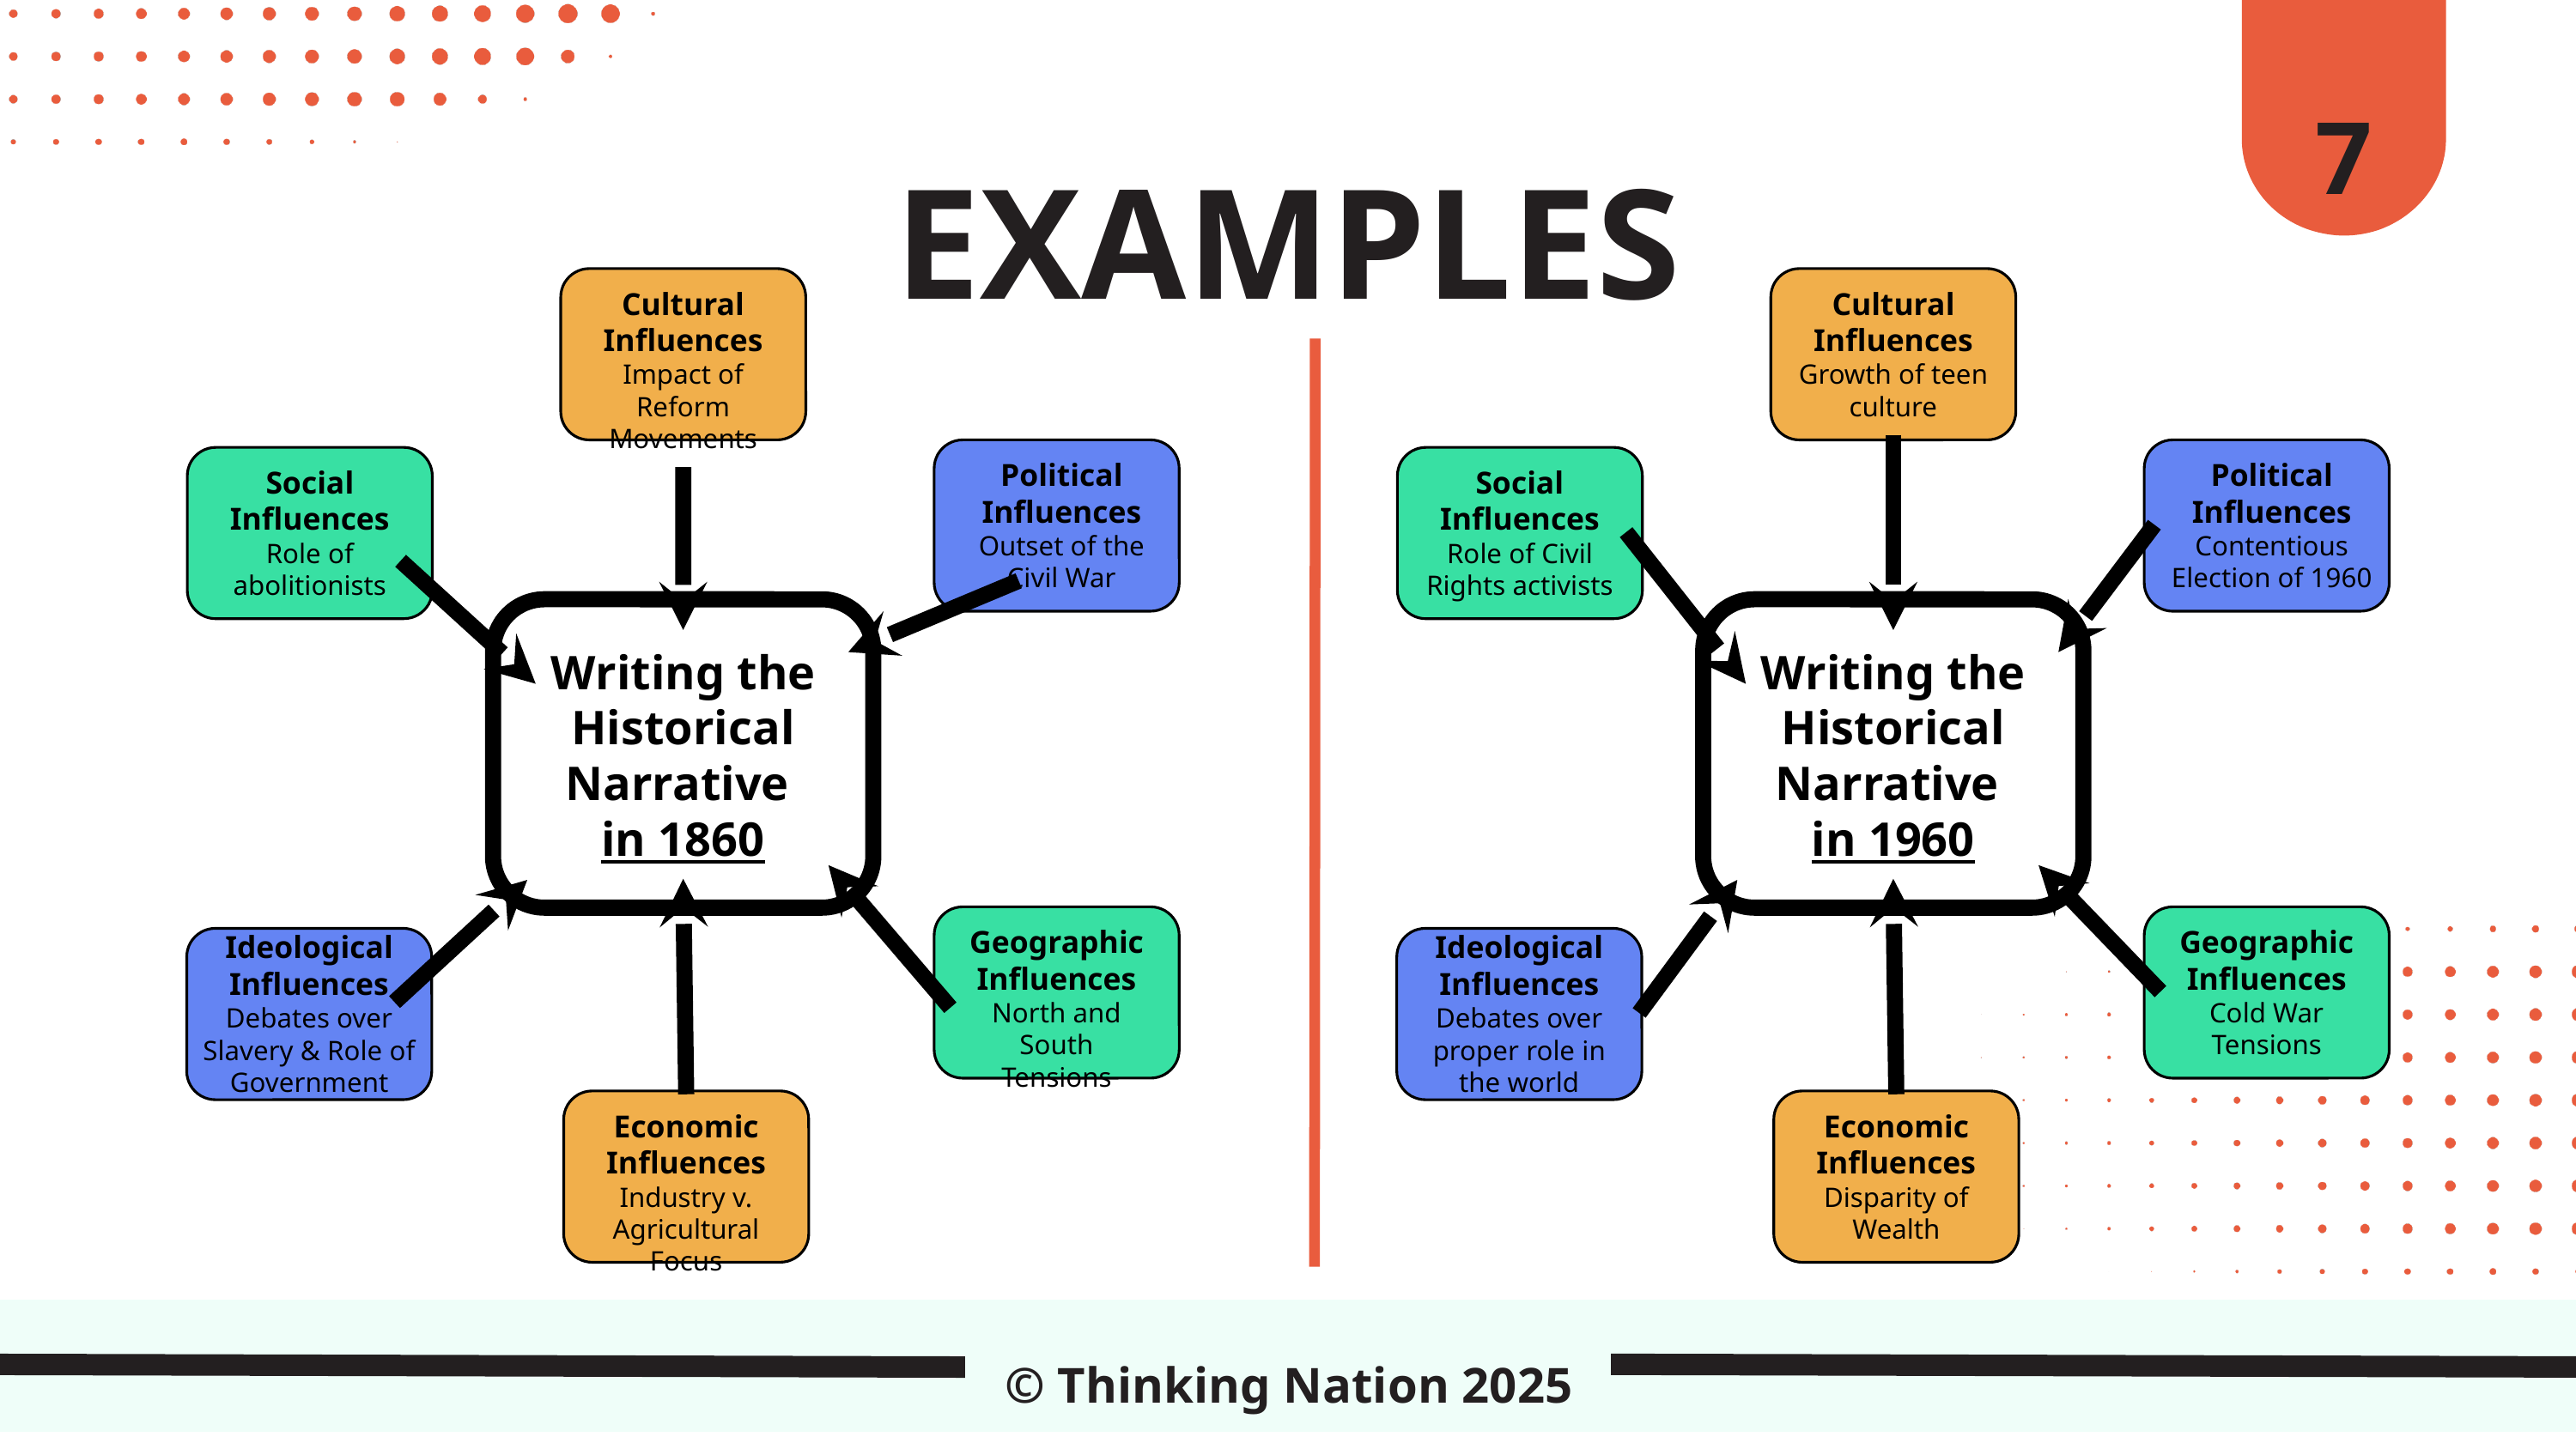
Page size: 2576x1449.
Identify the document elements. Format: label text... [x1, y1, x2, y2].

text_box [933, 440, 1180, 612]
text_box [1397, 446, 1643, 619]
text_box EXAMPLES [237, 74, 2339, 330]
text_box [2233, 0, 2455, 236]
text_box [828, 864, 951, 993]
text_box [1897, 599, 2084, 864]
text_box [688, 599, 874, 864]
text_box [186, 446, 433, 619]
text_box Writing the Historical Narrative in 1960 [1740, 629, 2047, 879]
text_box [540, 599, 679, 629]
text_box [2143, 440, 2390, 612]
text_box [493, 691, 683, 908]
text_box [1625, 532, 1747, 684]
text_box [1770, 268, 2016, 440]
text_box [1638, 879, 1738, 1015]
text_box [848, 580, 1019, 652]
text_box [2057, 524, 2155, 652]
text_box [563, 1090, 810, 1263]
text_box [1749, 599, 1889, 629]
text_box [394, 879, 528, 1003]
text_box [0, 0, 660, 145]
text_box [684, 879, 823, 908]
text_box [1938, 925, 2576, 1275]
text_box Writing the Historical Narrative in 1860 [530, 629, 837, 879]
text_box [0, 1299, 2576, 1433]
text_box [1893, 881, 1897, 1094]
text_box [1773, 1090, 2020, 1263]
text_box [1703, 691, 1893, 908]
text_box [683, 881, 687, 1094]
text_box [400, 561, 537, 684]
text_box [933, 906, 1180, 1079]
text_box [2038, 864, 2161, 993]
text_box [1894, 879, 2033, 908]
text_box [1396, 915, 1643, 1113]
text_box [2143, 906, 2390, 1079]
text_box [560, 268, 806, 440]
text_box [186, 915, 433, 1113]
